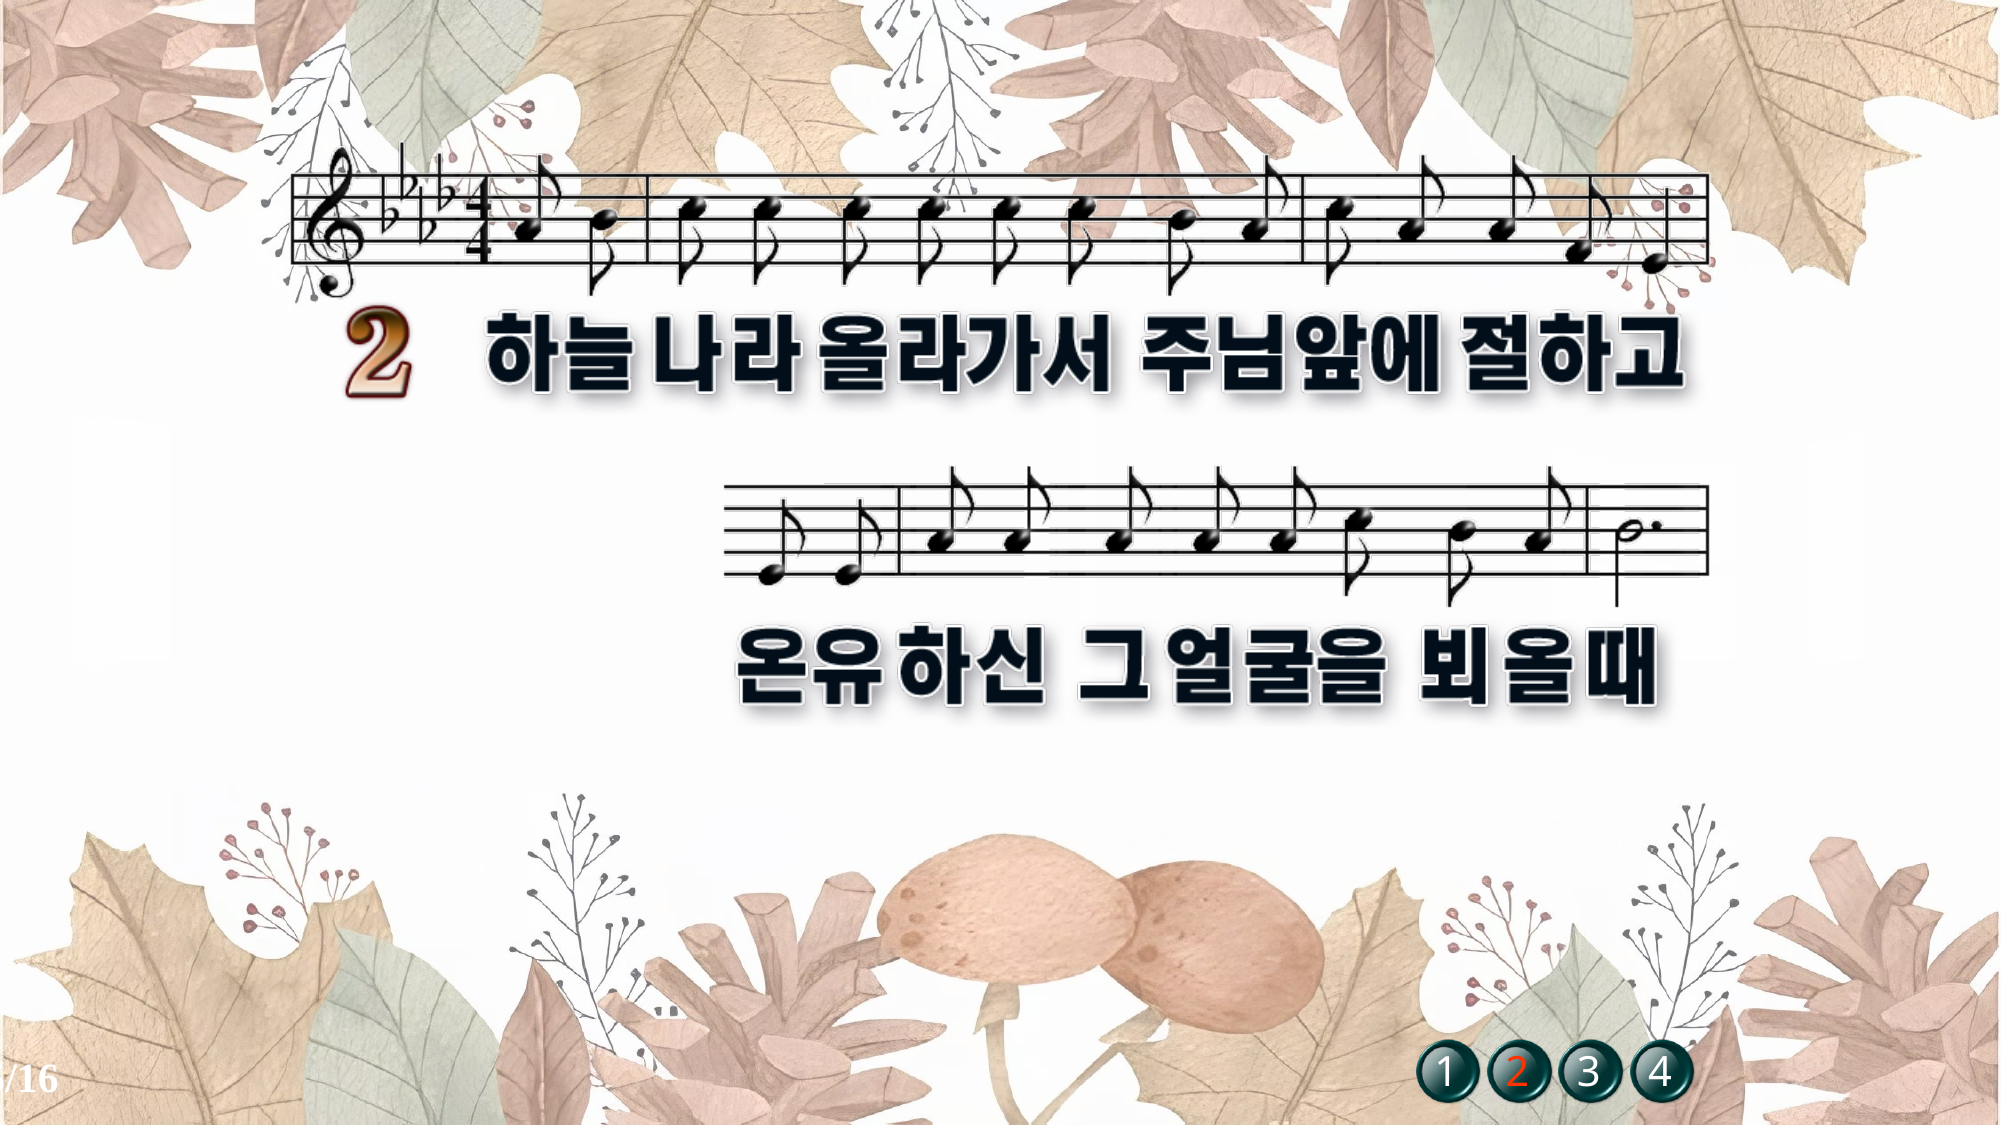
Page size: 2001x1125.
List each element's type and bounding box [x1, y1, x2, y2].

picture [0, 0, 2001, 1125]
text_box [1627, 1035, 1697, 1106]
text_box [1484, 1035, 1555, 1106]
text_box [1413, 1035, 1484, 1106]
text_box [1555, 1035, 1626, 1106]
